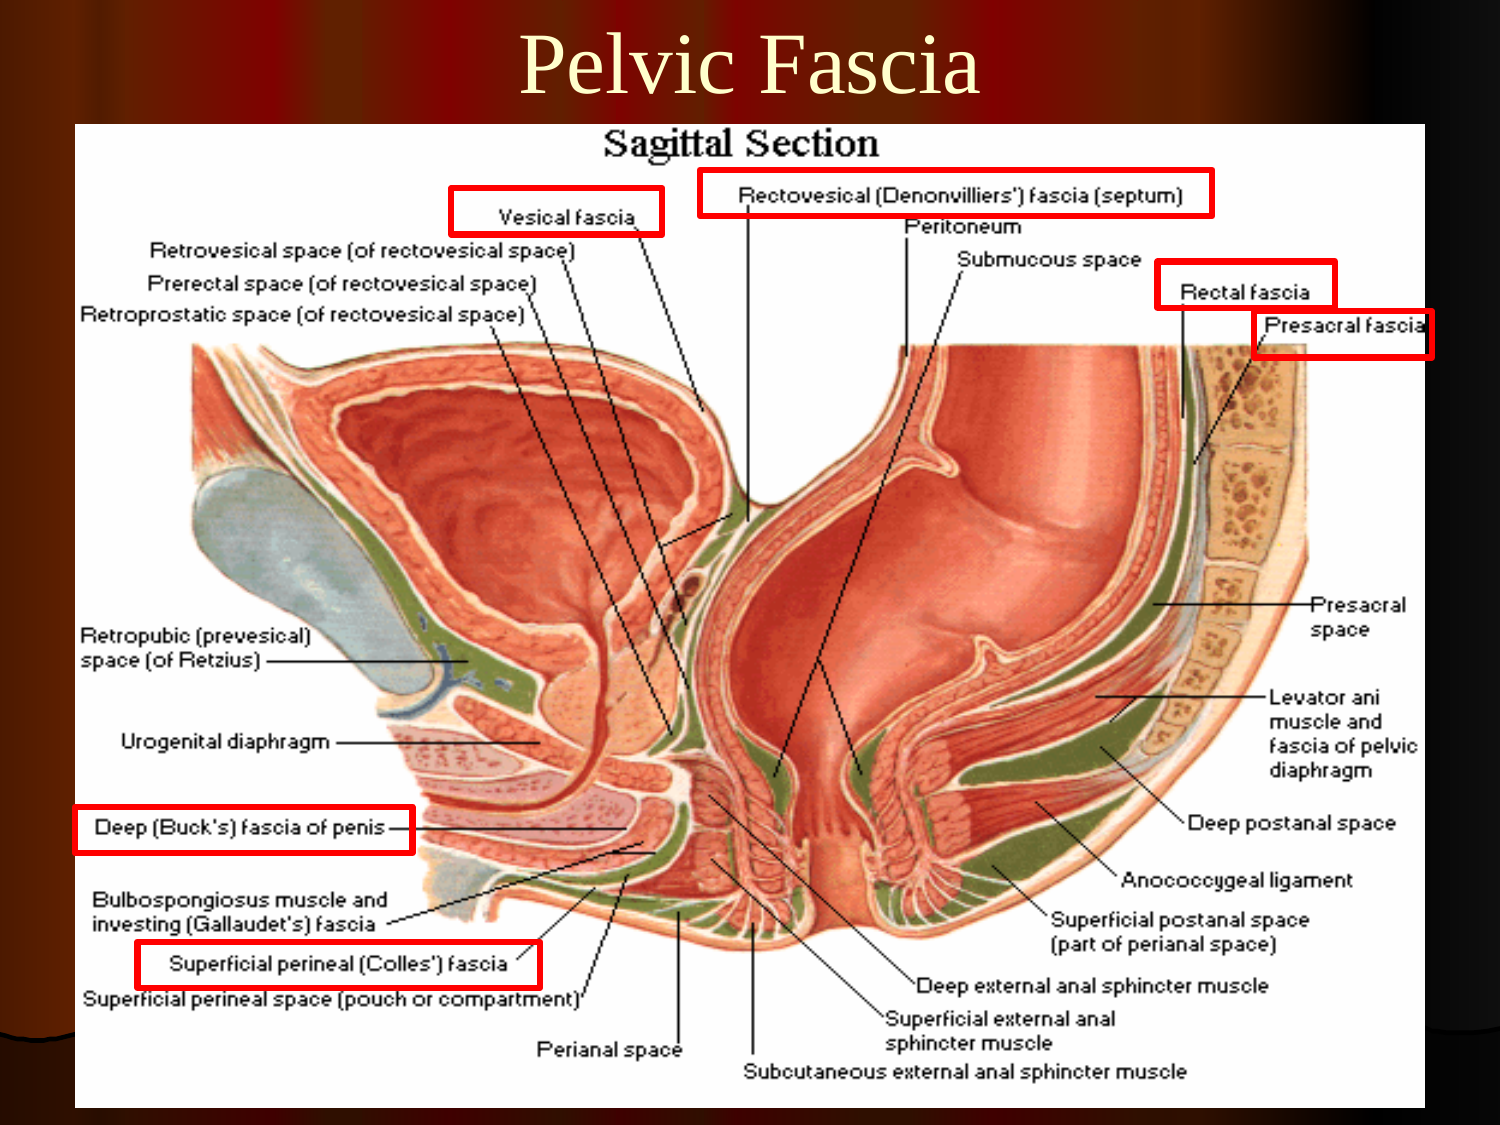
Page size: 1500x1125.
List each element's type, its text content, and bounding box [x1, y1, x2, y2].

title Pelvic Fascia [74, 24, 1426, 93]
picture [74, 124, 1426, 1108]
